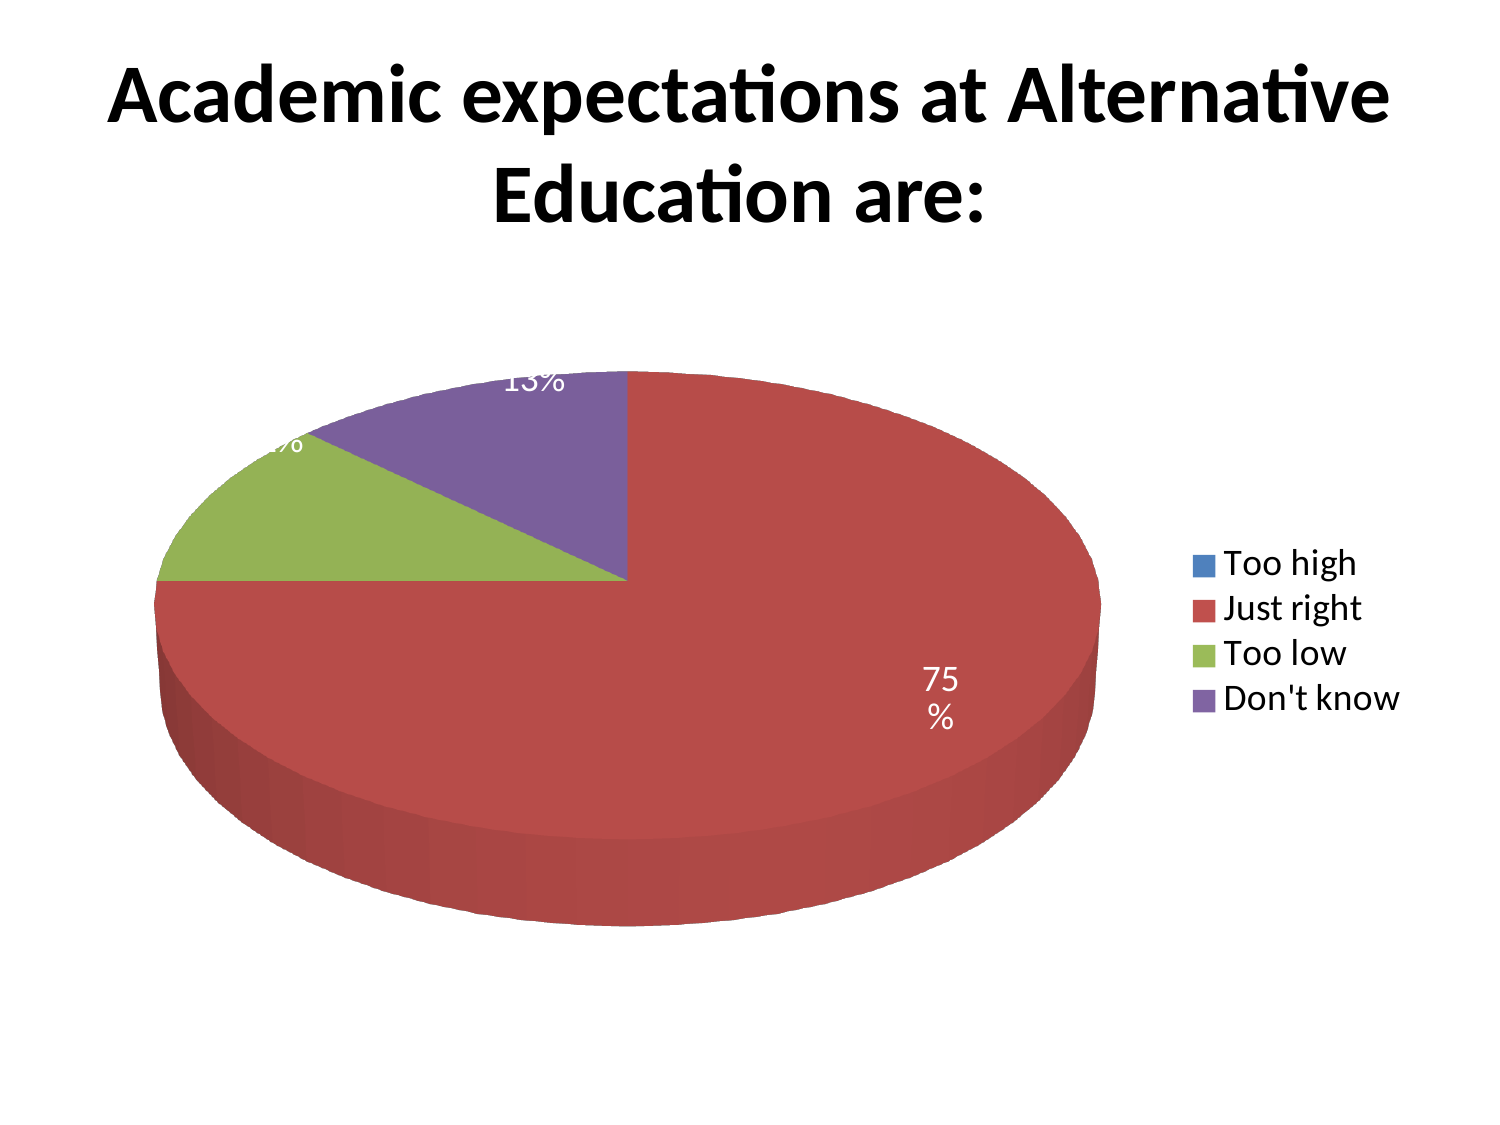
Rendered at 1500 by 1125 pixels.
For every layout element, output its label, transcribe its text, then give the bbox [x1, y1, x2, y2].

title Academic expectations at Alternative Education are: [0, 45, 1500, 233]
chart [74, 262, 1426, 1006]
